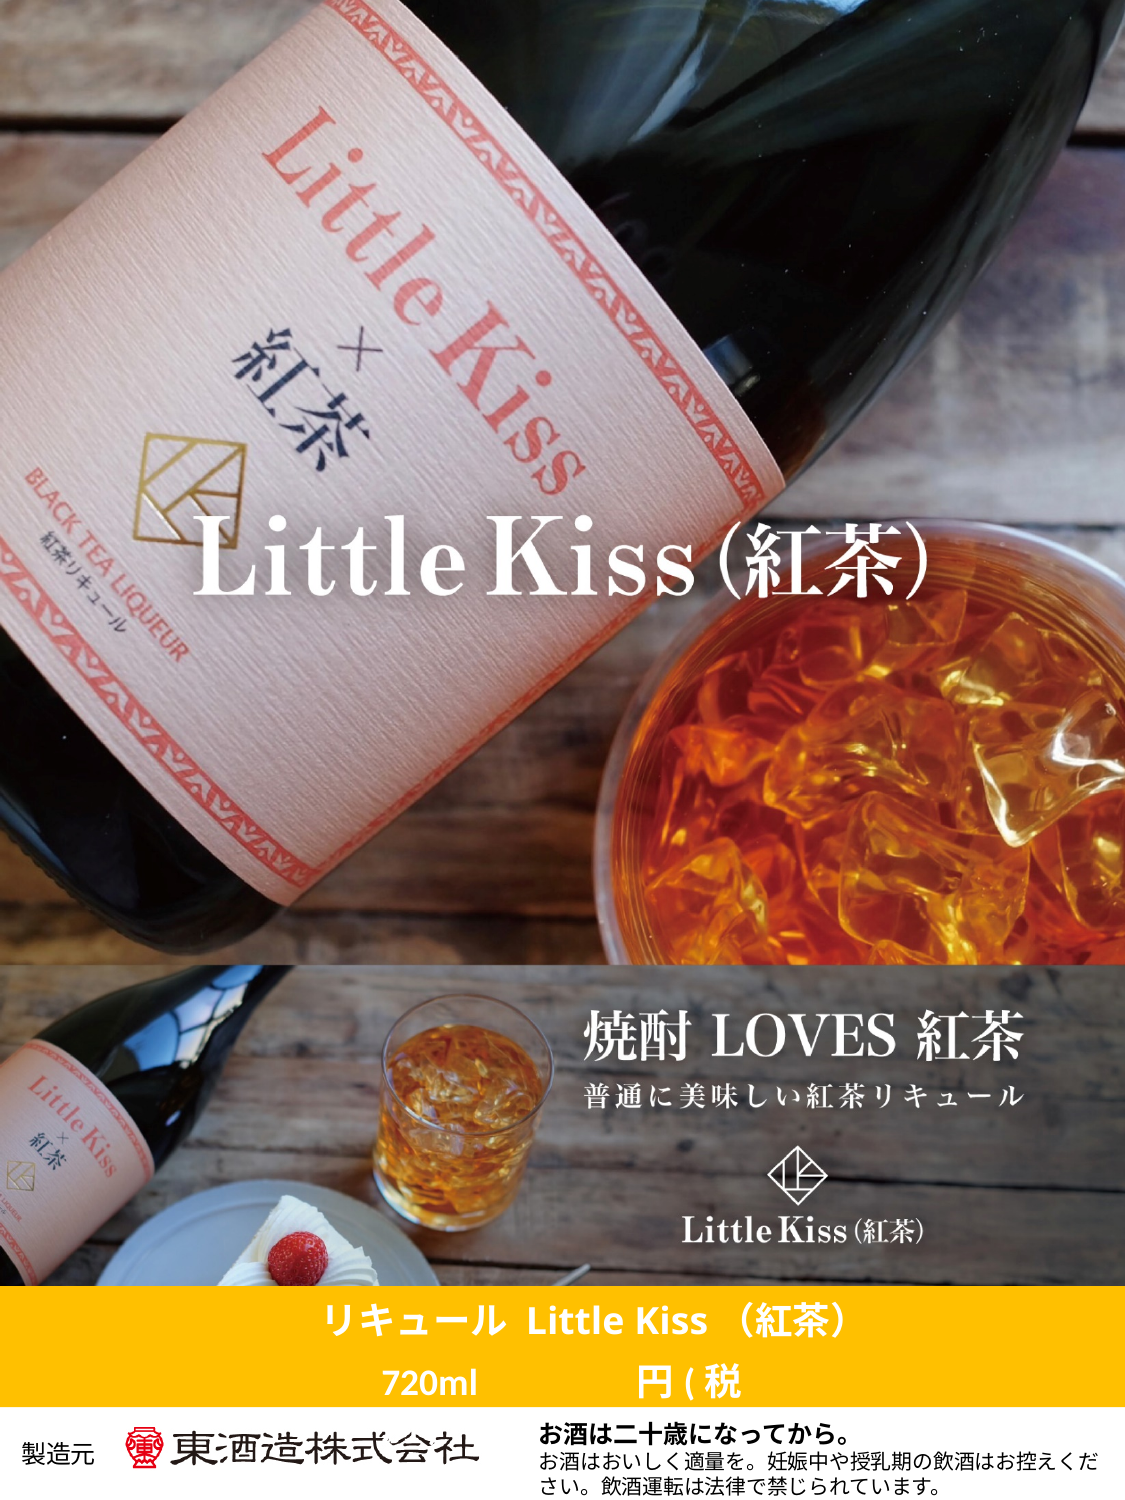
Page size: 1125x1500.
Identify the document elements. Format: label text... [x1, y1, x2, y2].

text_box [0, 1286, 1125, 1408]
picture [120, 1422, 492, 1472]
text_box お酒は二十歳になってから。 お酒はおいしく適量を。妊娠中や授乳期の飲酒はお控えください。飲酒運転は法律で禁じられています。 [523, 1411, 1125, 1500]
text_box 720ml 円(税別) [366, 1350, 798, 1456]
text_box リキュール Little Kiss（紅茶） [306, 1289, 1003, 1350]
picture [0, 0, 1125, 1286]
text_box 製造元 [6, 1431, 121, 1477]
